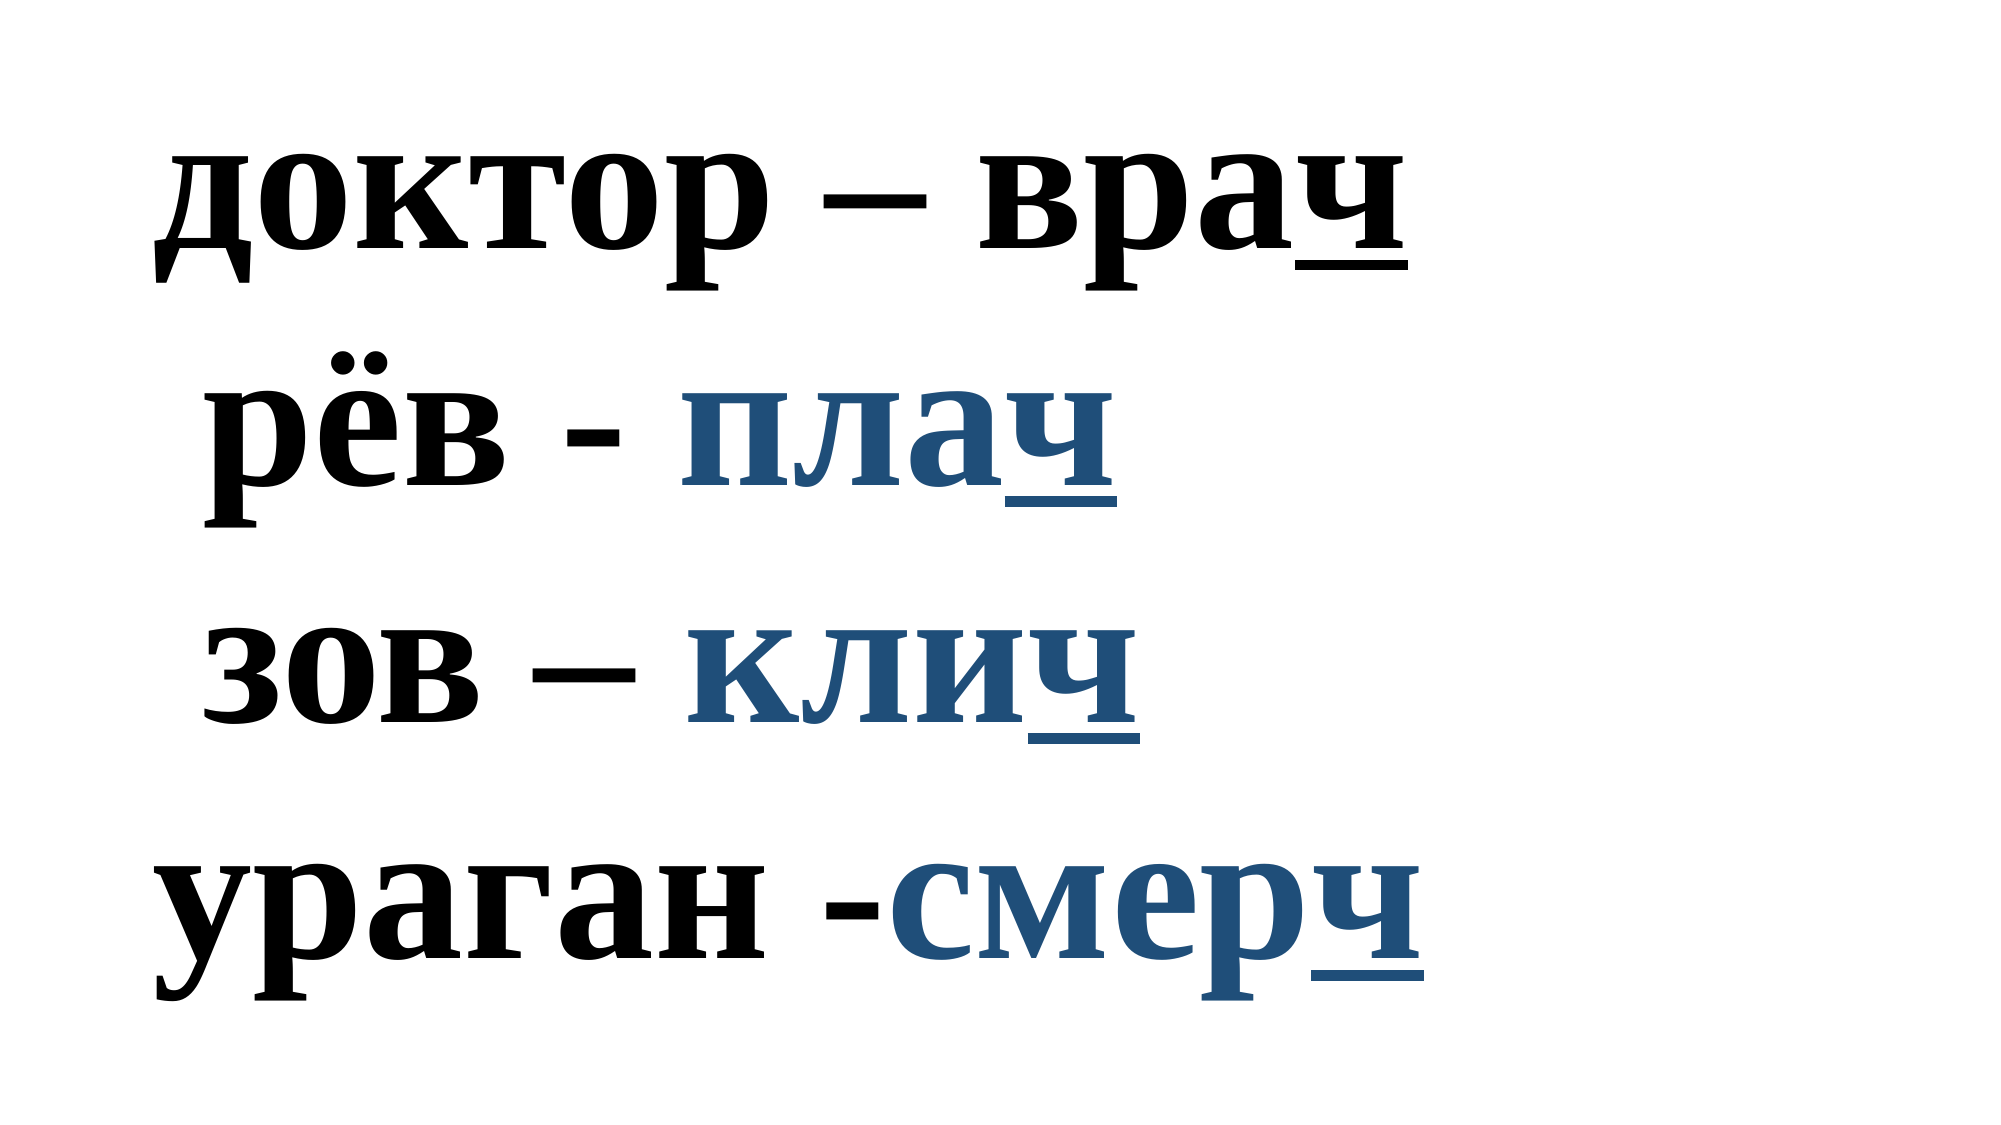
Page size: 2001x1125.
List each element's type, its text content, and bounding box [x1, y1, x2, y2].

list доктор – врач рёв - плач зов – клич ураган -смерч [137, 68, 1863, 1014]
